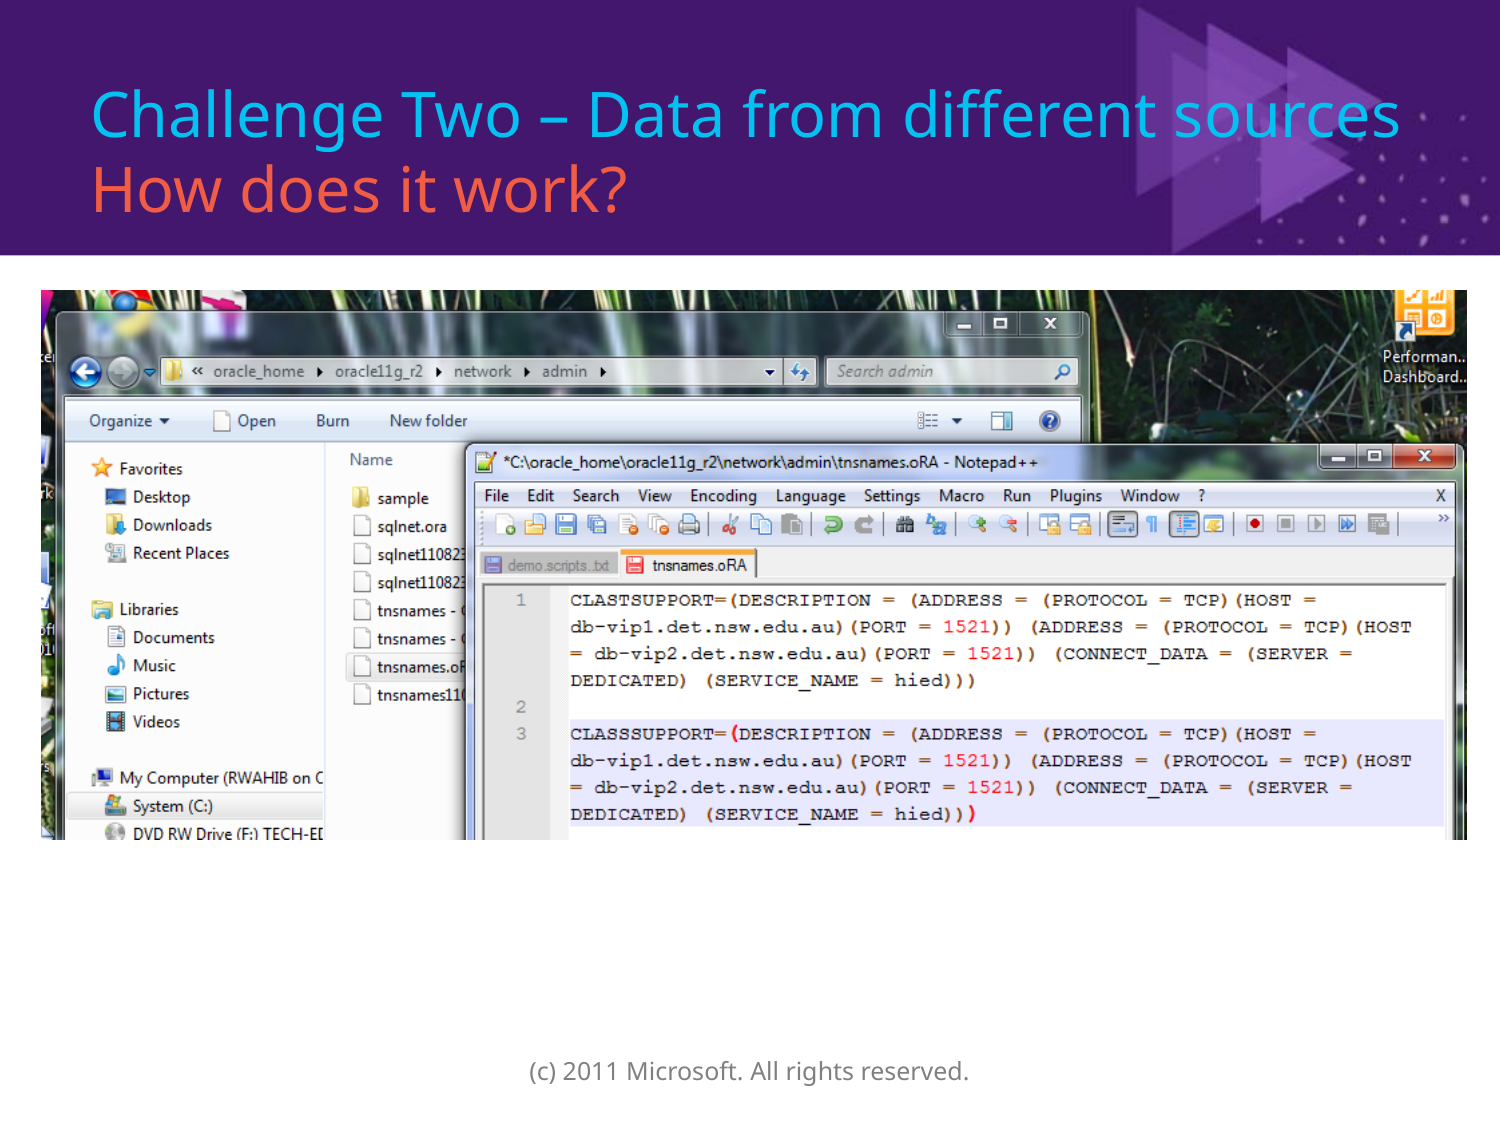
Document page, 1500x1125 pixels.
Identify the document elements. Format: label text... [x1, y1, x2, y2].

picture [40, 290, 1467, 840]
title Challenge Two – Data from different sources How does it work? [75, 56, 1425, 244]
footer (c) 2011 Microsoft. All rights reserved. [512, 1042, 988, 1103]
picture [0, 0, 1500, 255]
